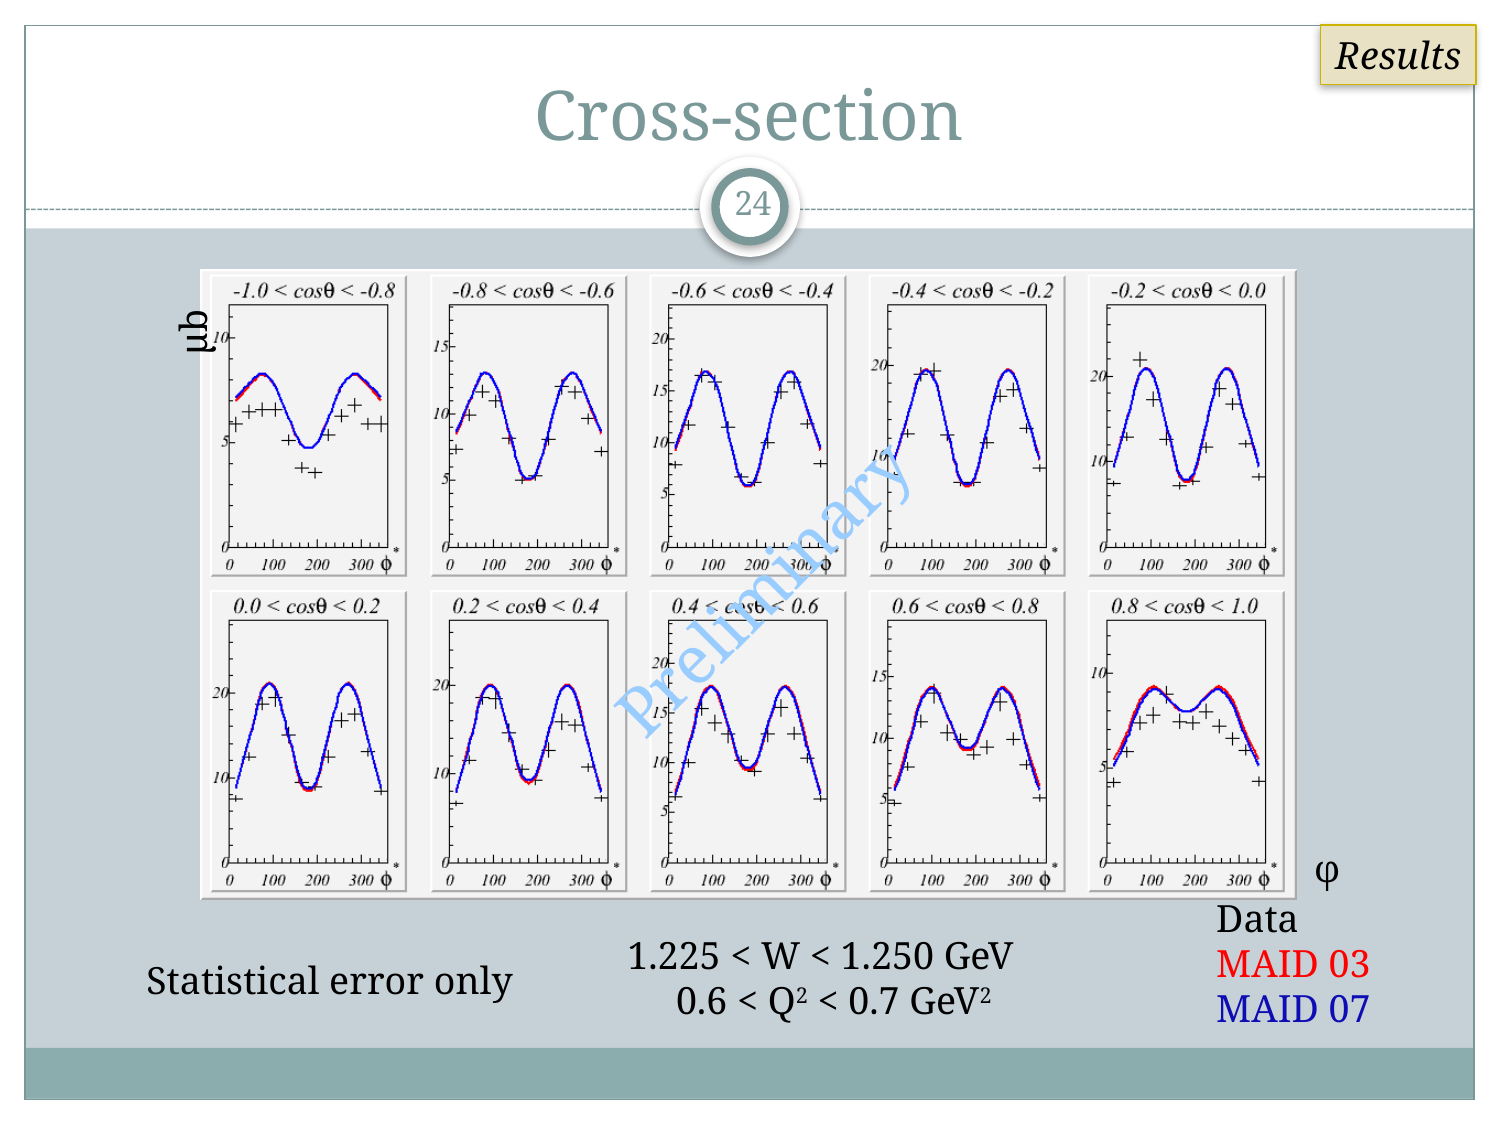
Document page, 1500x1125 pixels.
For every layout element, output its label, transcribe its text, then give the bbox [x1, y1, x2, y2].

picture [199, 269, 1298, 901]
text_box Data MAID 03 MAID 07 [1201, 887, 1386, 1038]
text_box φ [1303, 837, 1356, 898]
text_box Results [1320, 24, 1477, 85]
text_box Statistical error only [131, 949, 528, 1010]
text_box μb [162, 294, 192, 370]
title Cross-section [49, 37, 1450, 162]
slide_number 24 [715, 168, 791, 241]
text_box 1.225 < W < 1.250 GeV 0.6 < Q2 < 0.7 GeV2 [612, 924, 1051, 1030]
